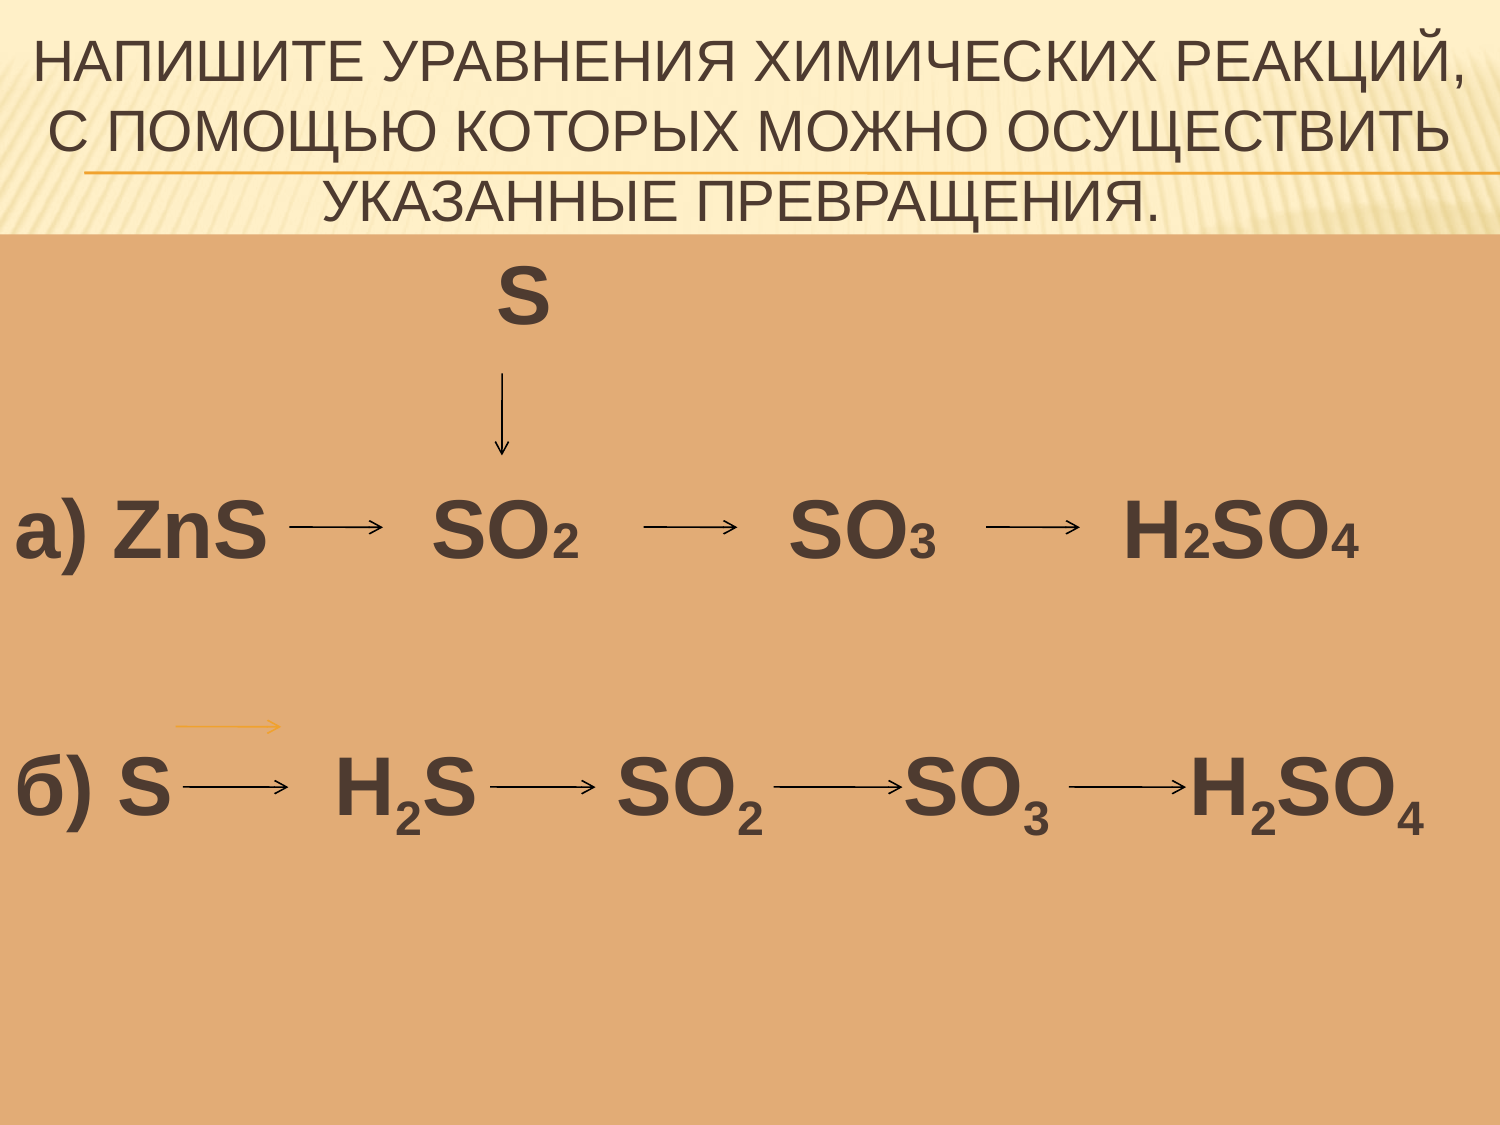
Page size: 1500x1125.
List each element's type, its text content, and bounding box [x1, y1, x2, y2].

list S а) ZnS SO2 SO3 H2SO4 б) S H2S SO2 SO3 H2SO4 [0, 234, 1500, 1125]
title Напишите уравнения химических реакций, с помощью которых можно осуществить указанные превращения. [0, 25, 1500, 231]
